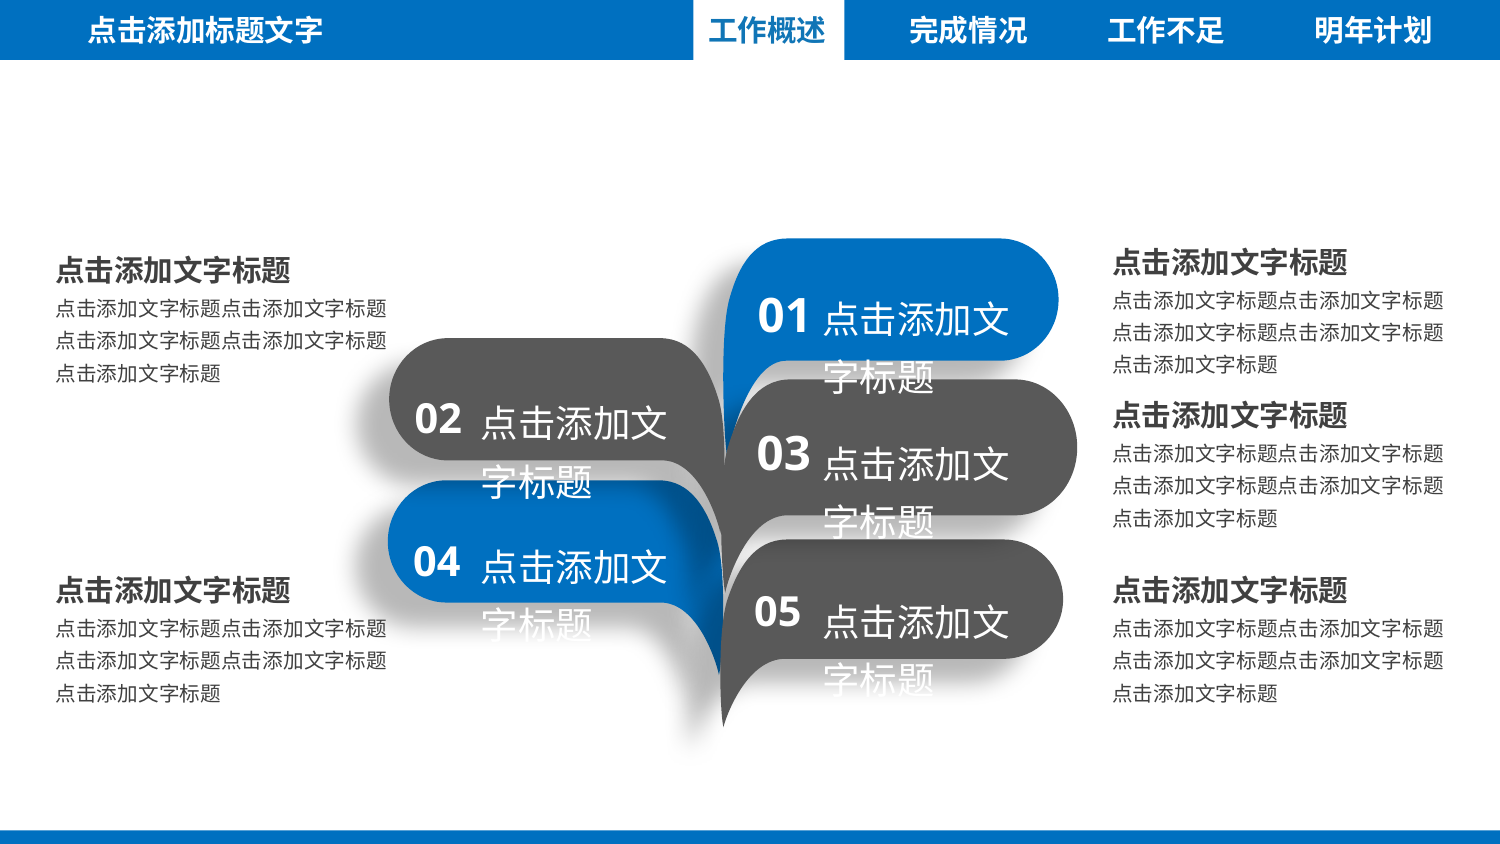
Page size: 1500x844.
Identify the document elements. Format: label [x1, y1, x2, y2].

text_box [0, 0, 1500, 844]
